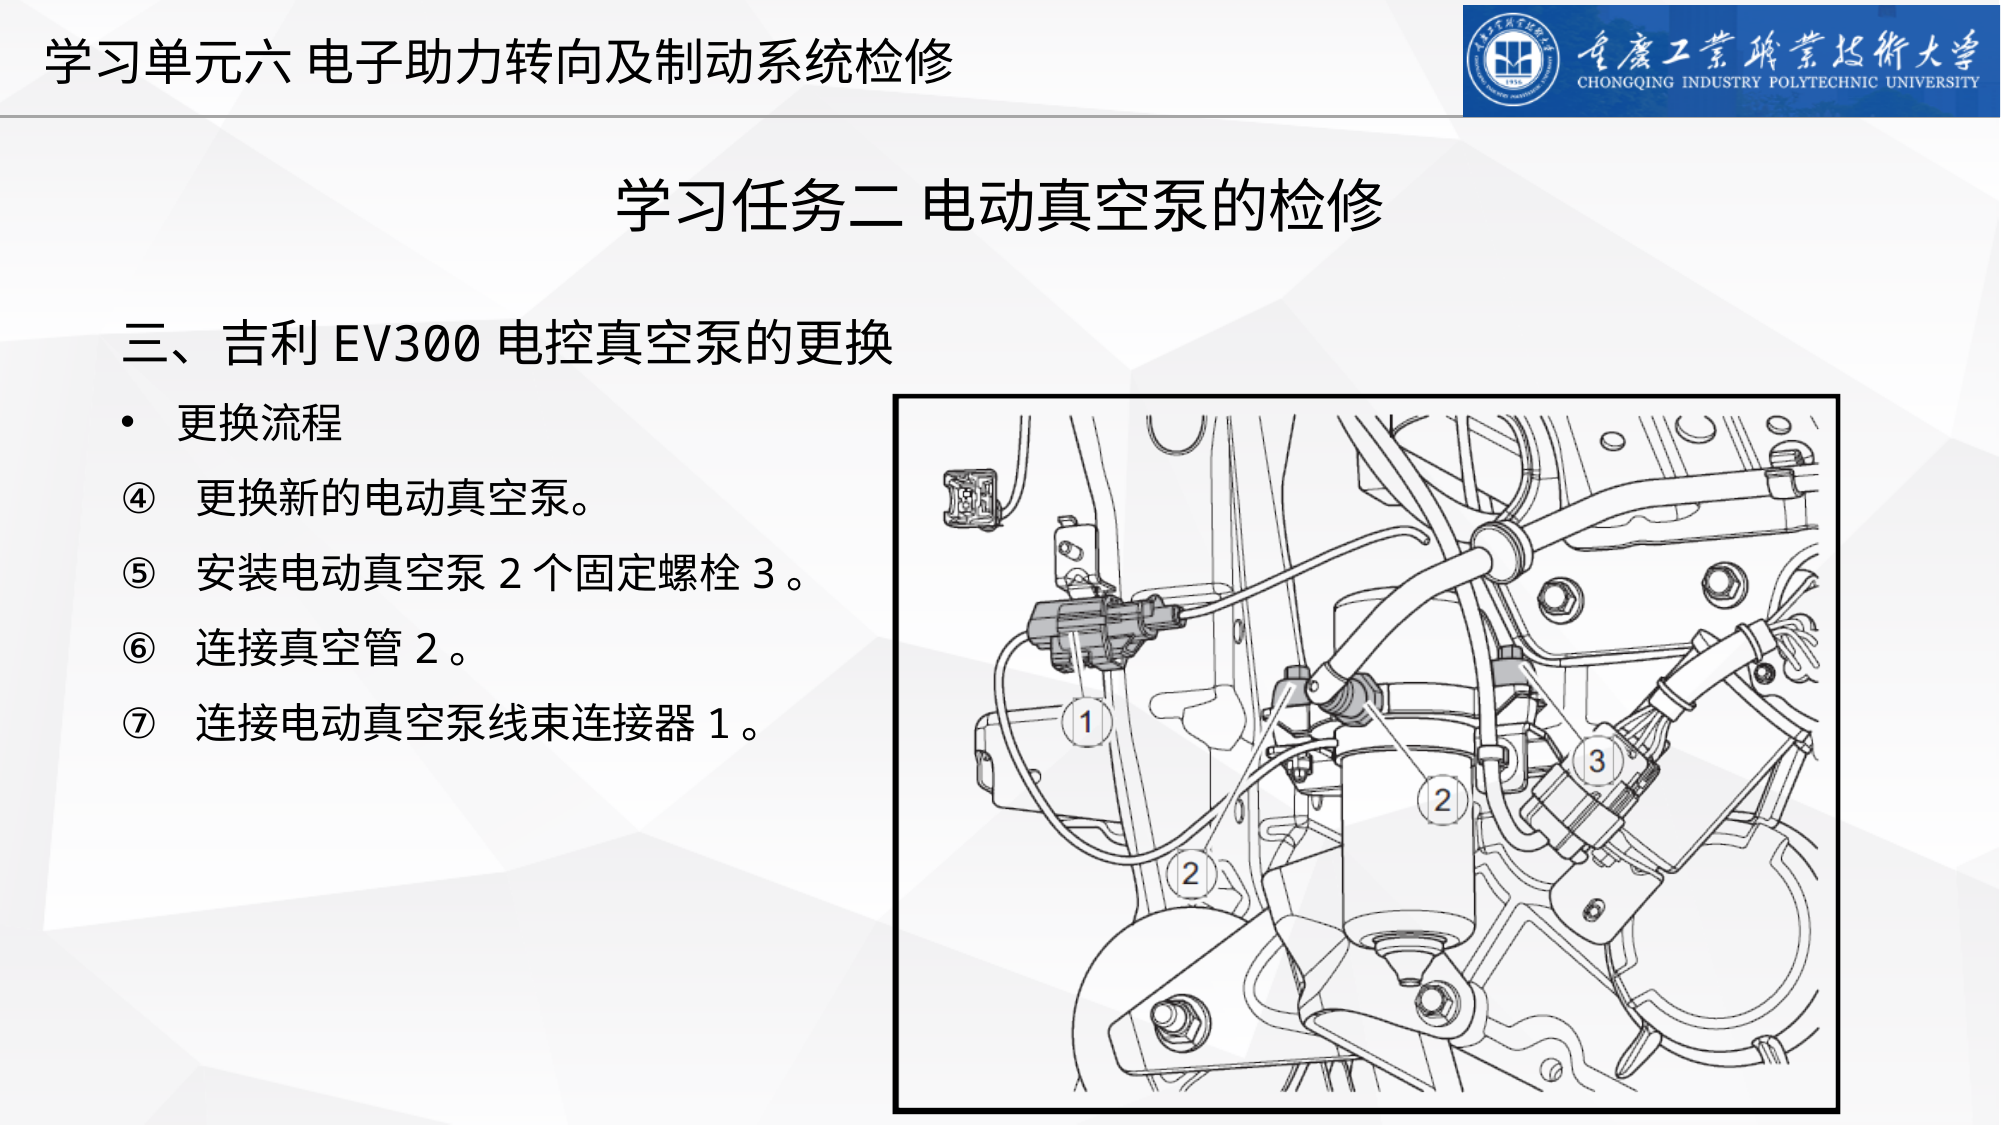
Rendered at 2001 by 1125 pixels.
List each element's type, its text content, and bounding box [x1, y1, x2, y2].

text_box 学习任务二 电动真空泵的检修 [433, 161, 1567, 247]
picture [0, 0, 2001, 117]
text_box 三、吉利EV300电控真空泵的更换 更换流程 更换新的电动真空泵。 安装电动真空泵2个固定螺栓3。 连接真空管2。 连接电动真空泵线束连接器1。 [105, 274, 1053, 829]
picture [0, 118, 1999, 1125]
